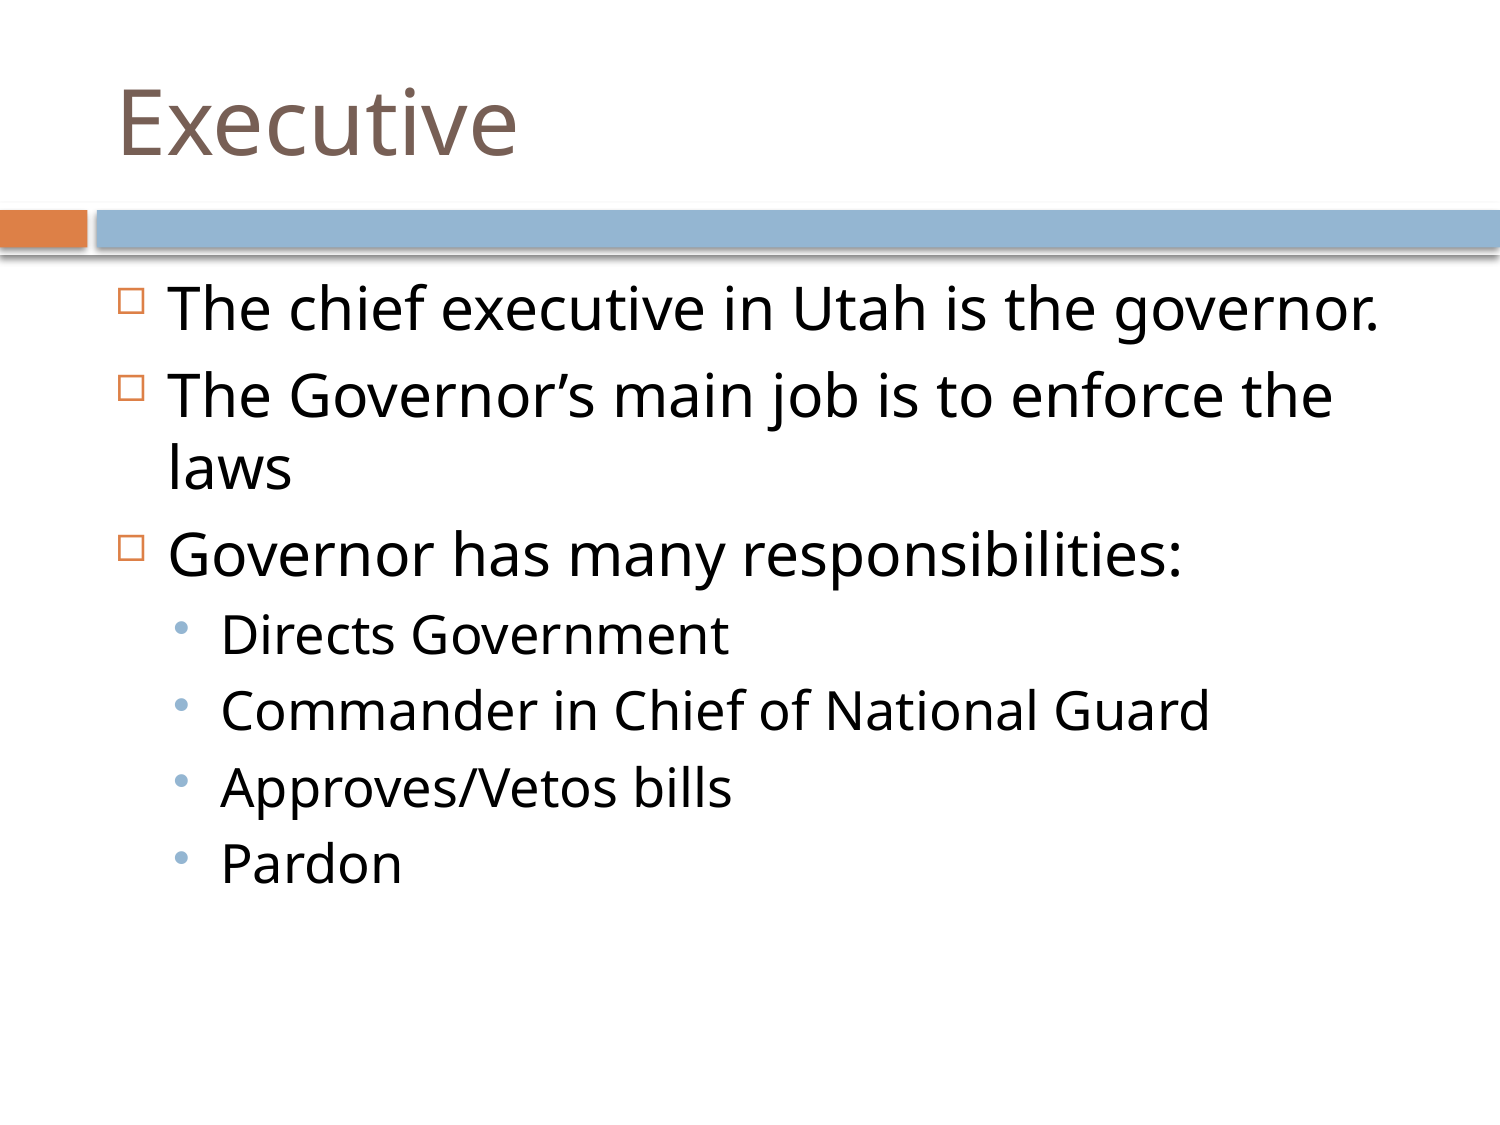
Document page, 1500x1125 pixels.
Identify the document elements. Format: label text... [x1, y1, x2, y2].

title Executive [100, 37, 1438, 200]
list The chief executive in Utah is the governor. The Governor’s main job is to enforce the laws Governor has many responsibilities: Directs Government Commander in Chief of National Guard Approves/Vetos bills Pardon [100, 262, 1438, 1000]
